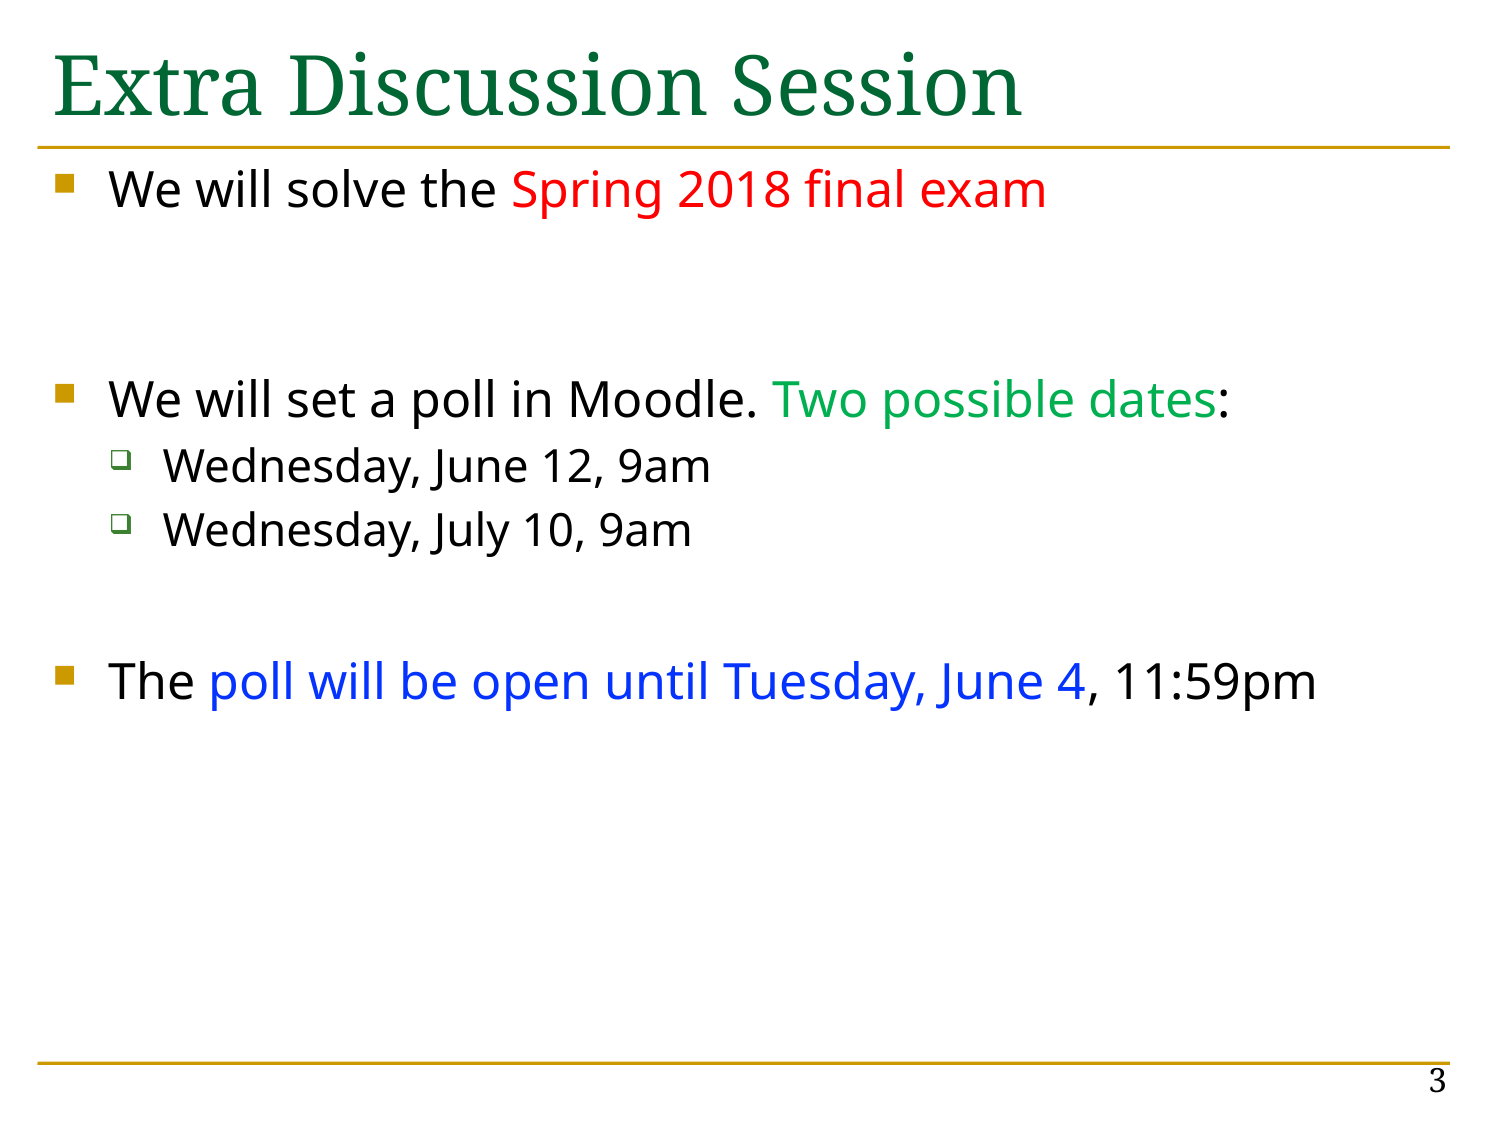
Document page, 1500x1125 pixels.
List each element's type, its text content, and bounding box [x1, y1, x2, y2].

title Extra Discussion Session [37, 24, 1450, 149]
slide_number 3 [1111, 1036, 1462, 1112]
list We will solve the Spring 2018 final exam We will set a poll in Moodle. Two possible dates: Wednesday, June 12, 9am Wednesday, July 10, 9am The poll will be open until Tuesday, June 4, 11:59pm [37, 149, 1500, 1063]
